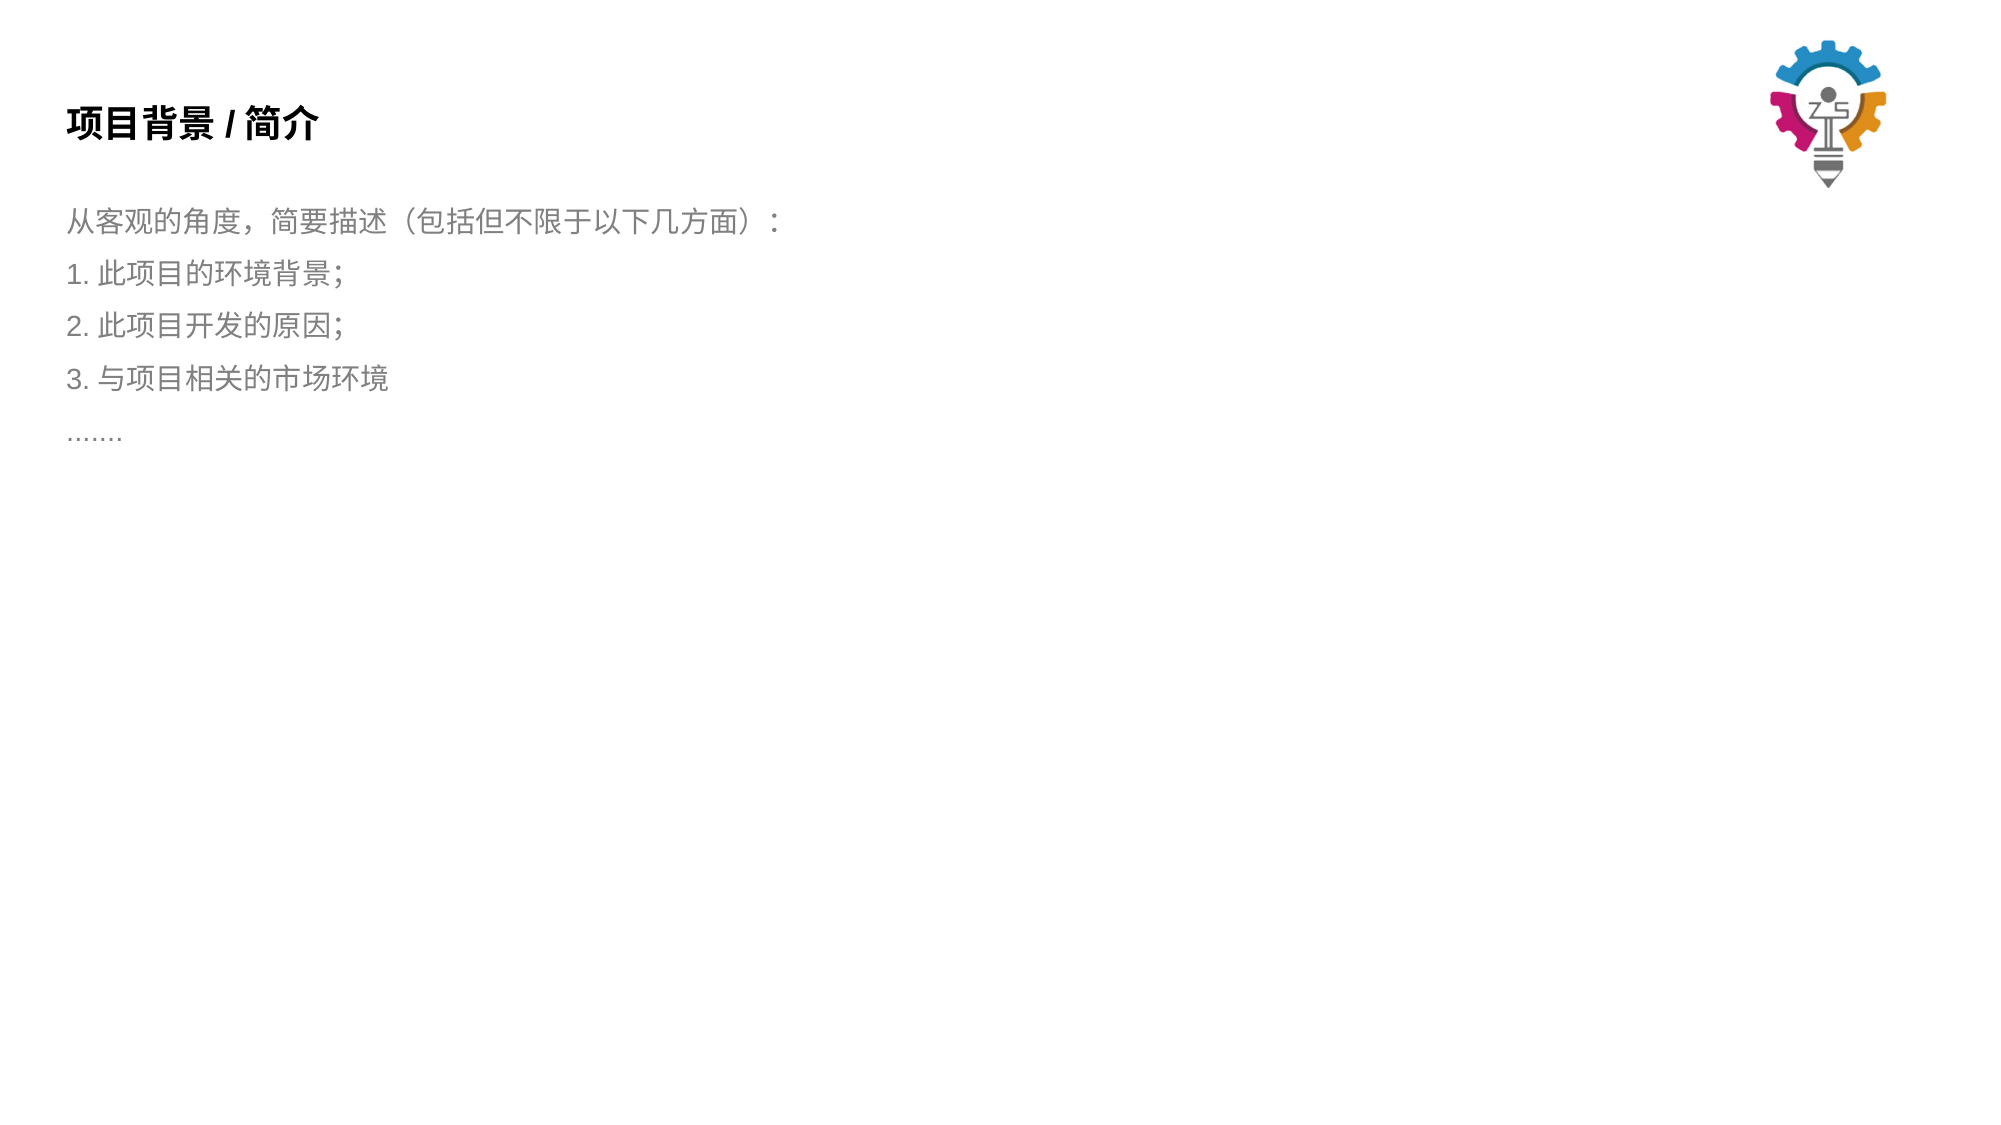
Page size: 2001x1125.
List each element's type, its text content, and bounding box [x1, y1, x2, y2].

text_box 项目背景/简介 [51, 92, 336, 152]
text_box 从客观的角度，简要描述（包括但不限于以下几方面）： 1.此项目的环境背景； 2.此项目开发的原因； 3.与项目相关的市场环境 ....... [51, 178, 1295, 552]
picture [1759, 32, 1899, 200]
